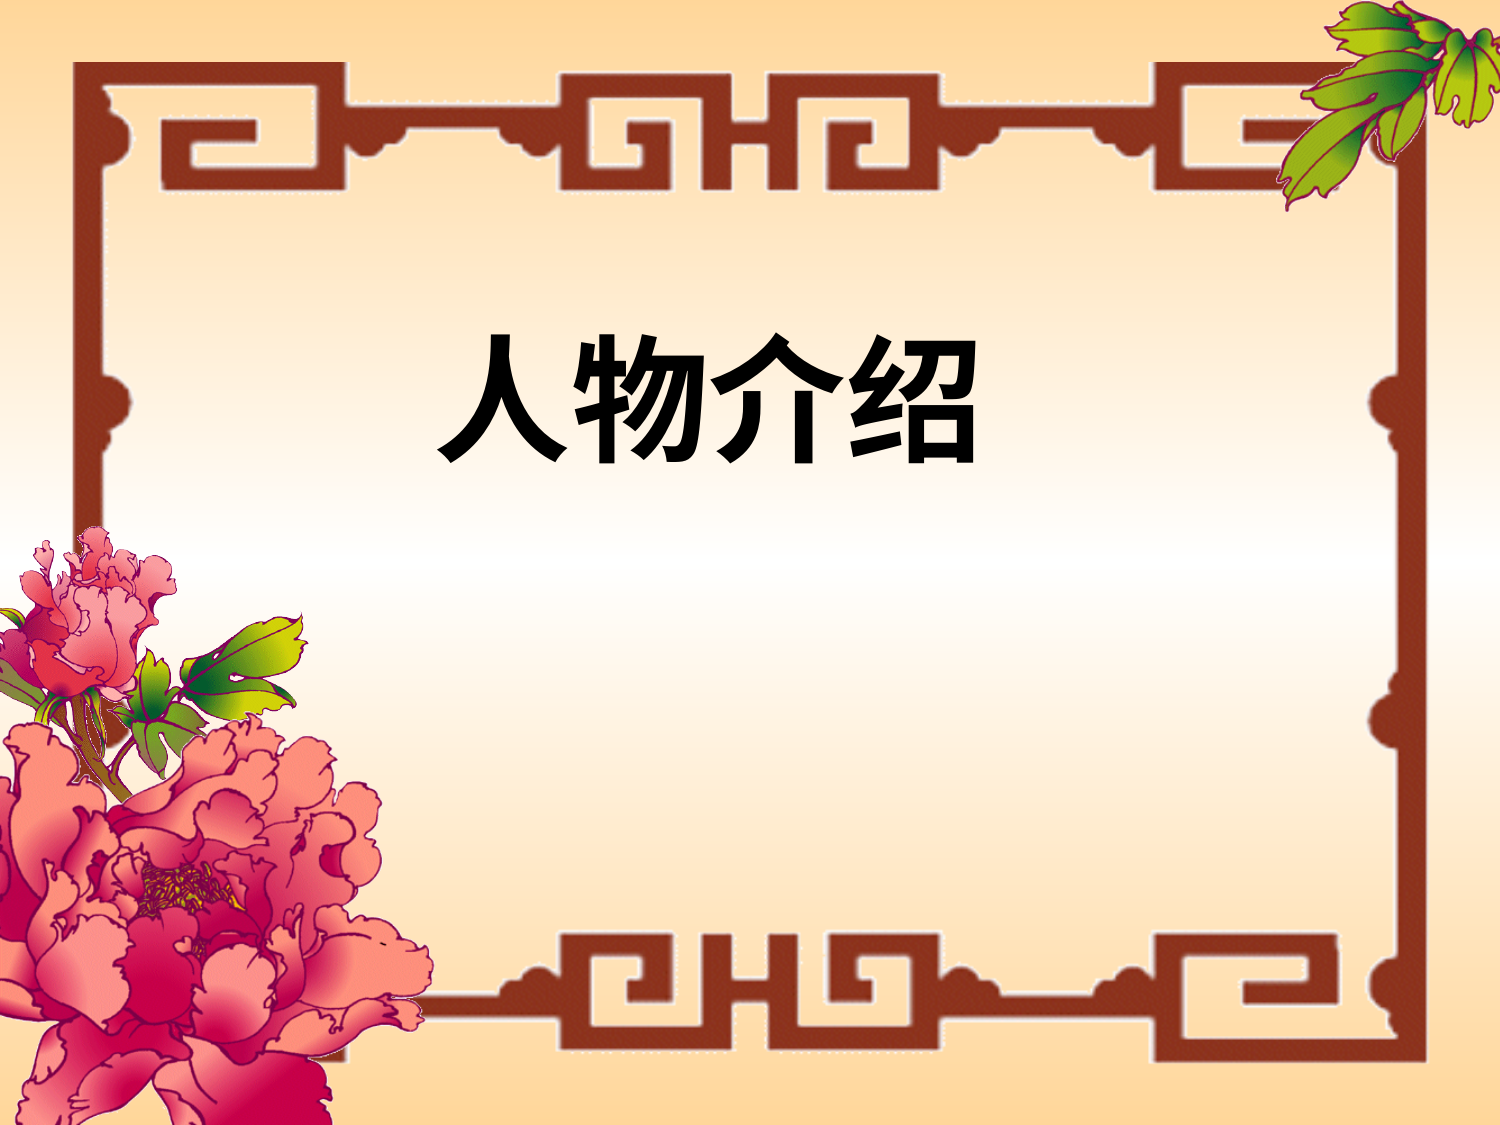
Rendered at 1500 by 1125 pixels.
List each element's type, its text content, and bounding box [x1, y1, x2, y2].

slide_number [1074, 1025, 1388, 1100]
title 人物介绍 [277, 302, 1140, 491]
picture [0, 0, 1500, 1125]
